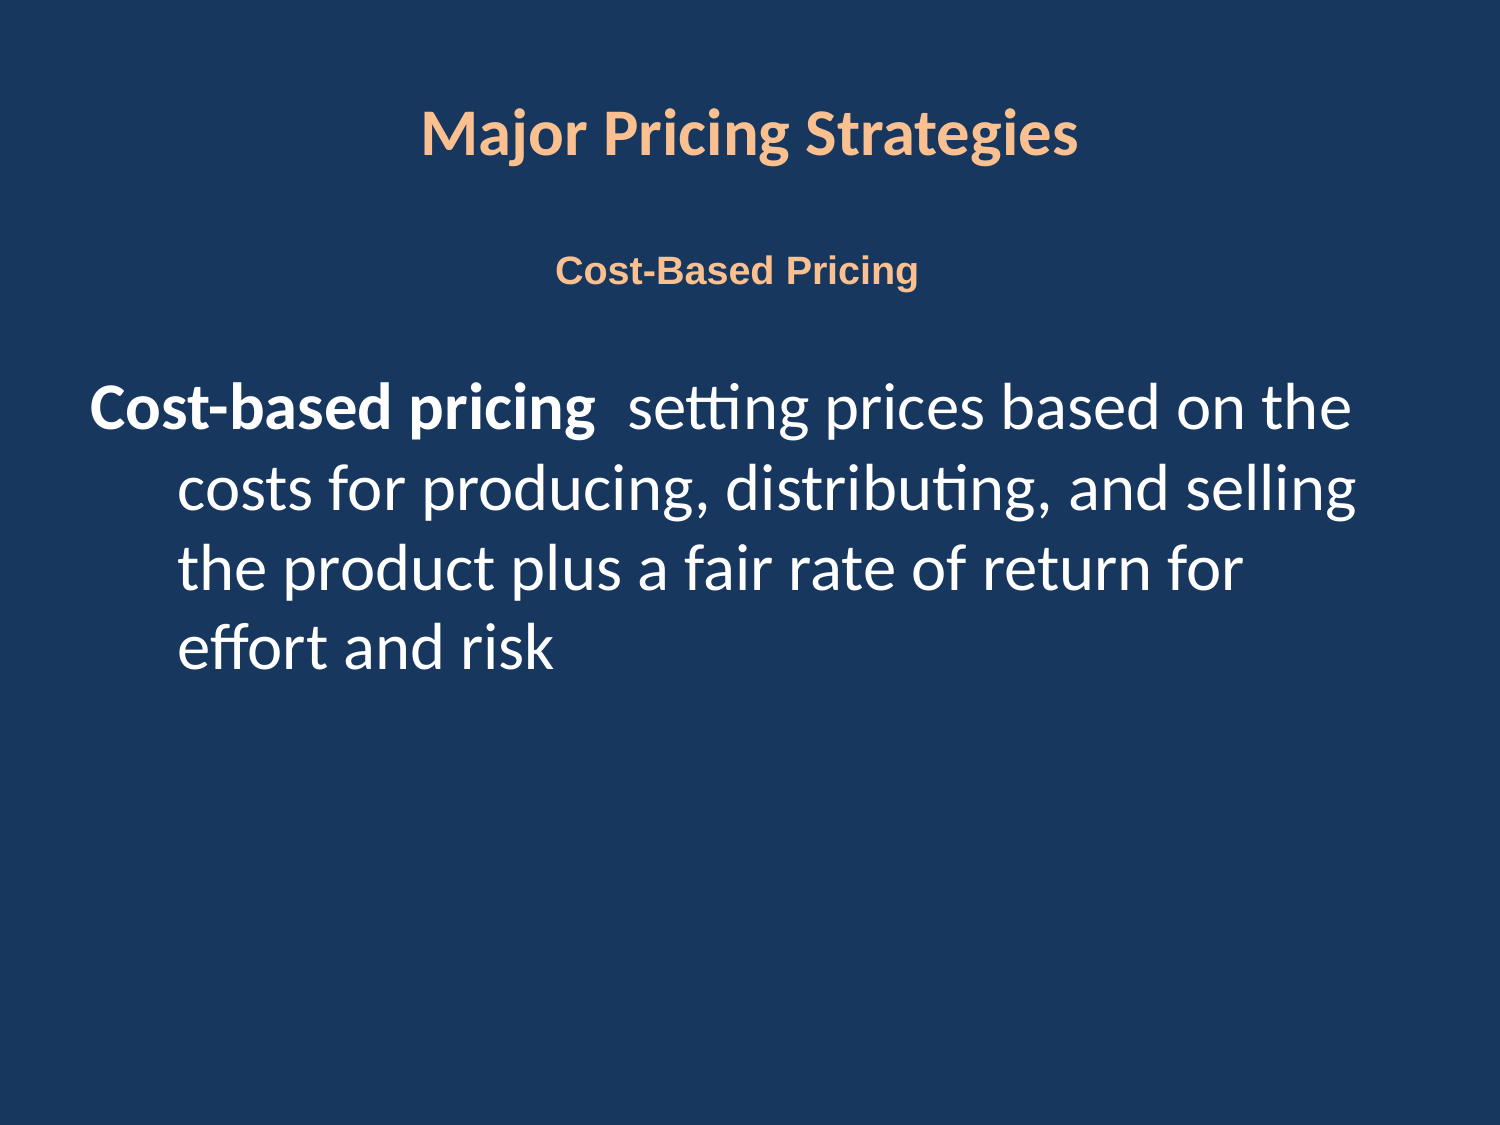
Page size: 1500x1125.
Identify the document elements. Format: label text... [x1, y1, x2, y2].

list Cost-based pricing setting prices based on the costs for producing, distributing, and selling the product plus a fair rate of return for effort and risk [75, 262, 1425, 1005]
title Major Pricing Strategies [112, 37, 1388, 225]
list Cost-Based Pricing [150, 237, 1325, 300]
